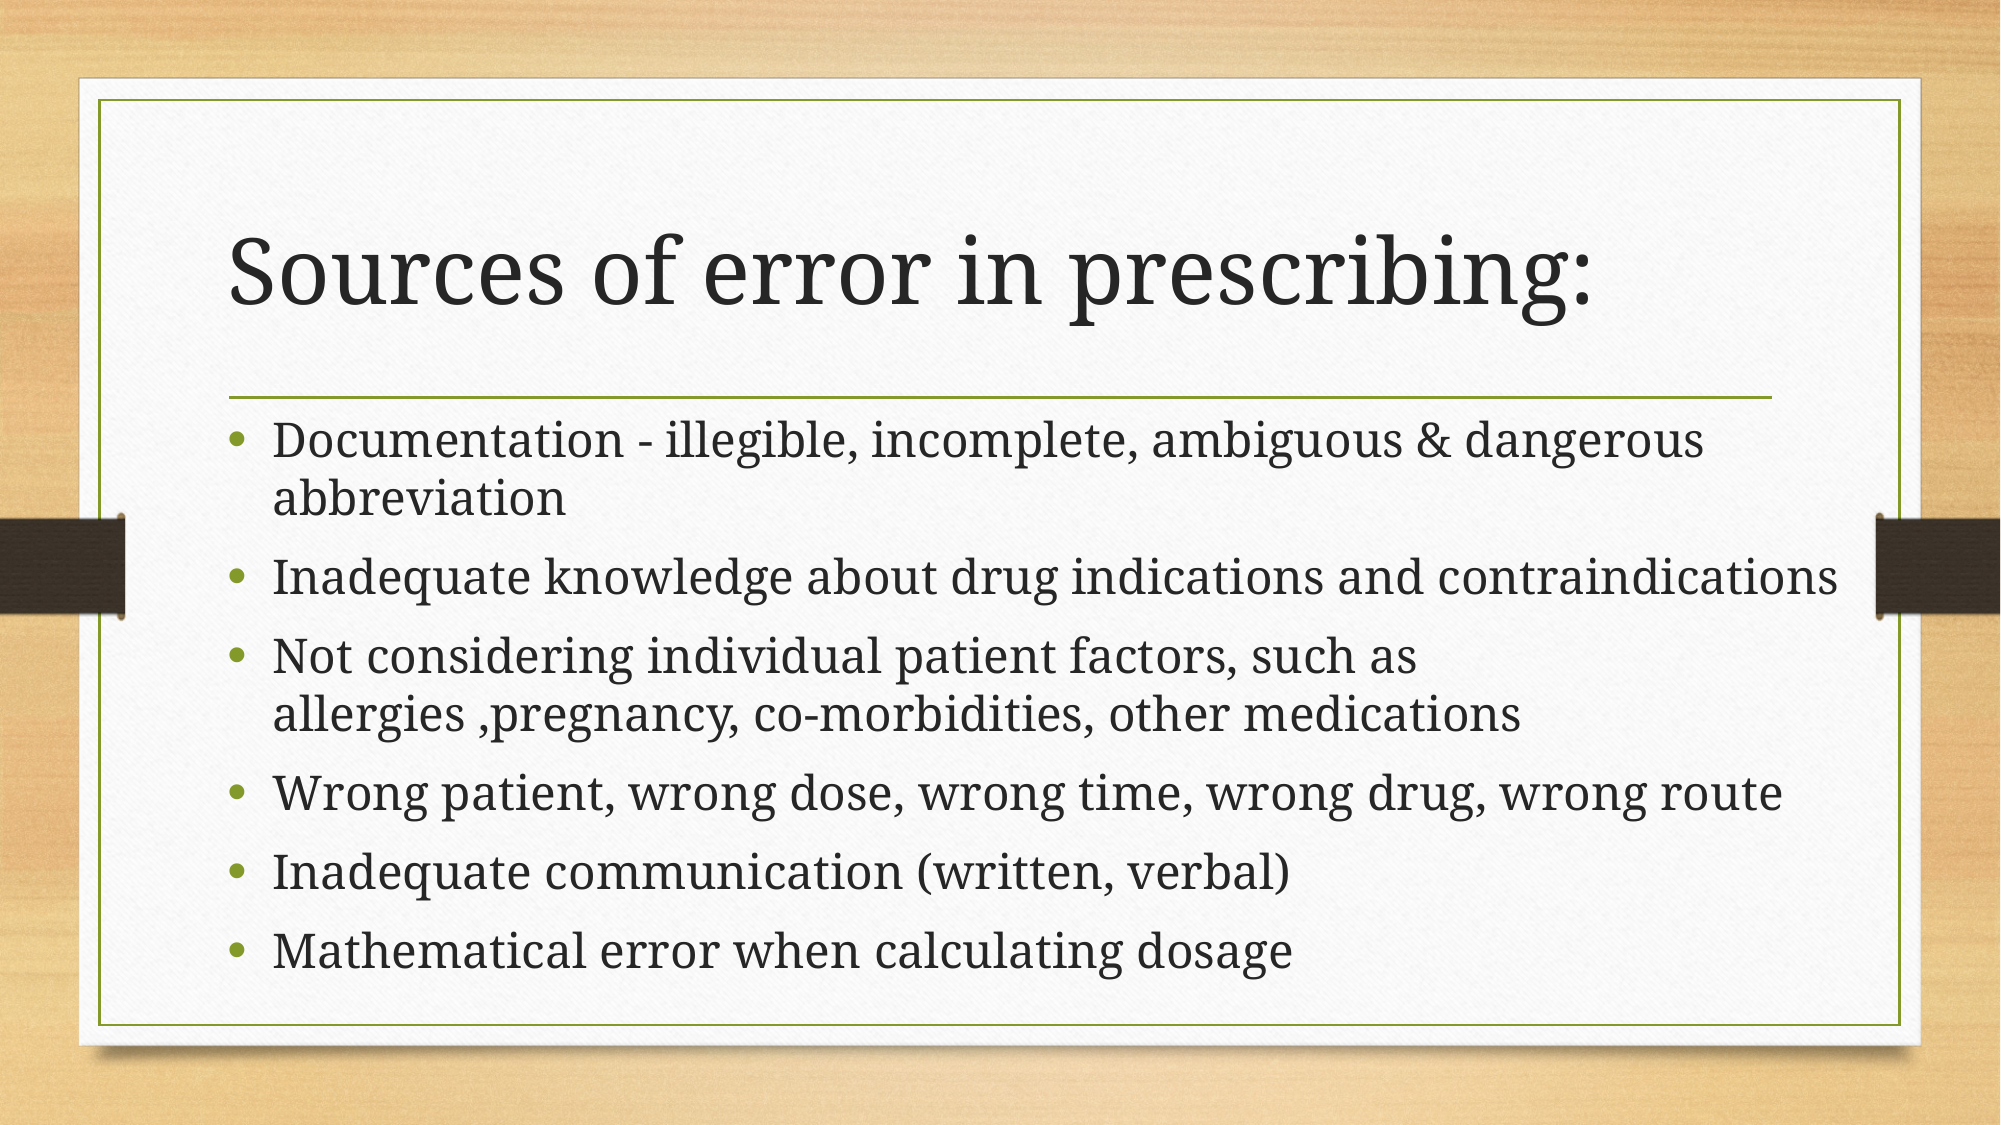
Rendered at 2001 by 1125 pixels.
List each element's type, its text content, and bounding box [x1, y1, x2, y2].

picture [0, 0, 2001, 1125]
list Documentation - illegible, incomplete, ambiguous & dangerous abbreviation Inadequate knowledge about drug indications and contraindications Not considering individual patient factors, such as allergies ,pregnancy, co-morbidities, other medications Wrong patient, wrong dose, wrong time, wrong drug, wrong route Inadequate communication (written, verbal) Mathematical error when calculating dosage [212, 402, 1869, 1025]
title Sources of error in prescribing: [212, 161, 1788, 375]
